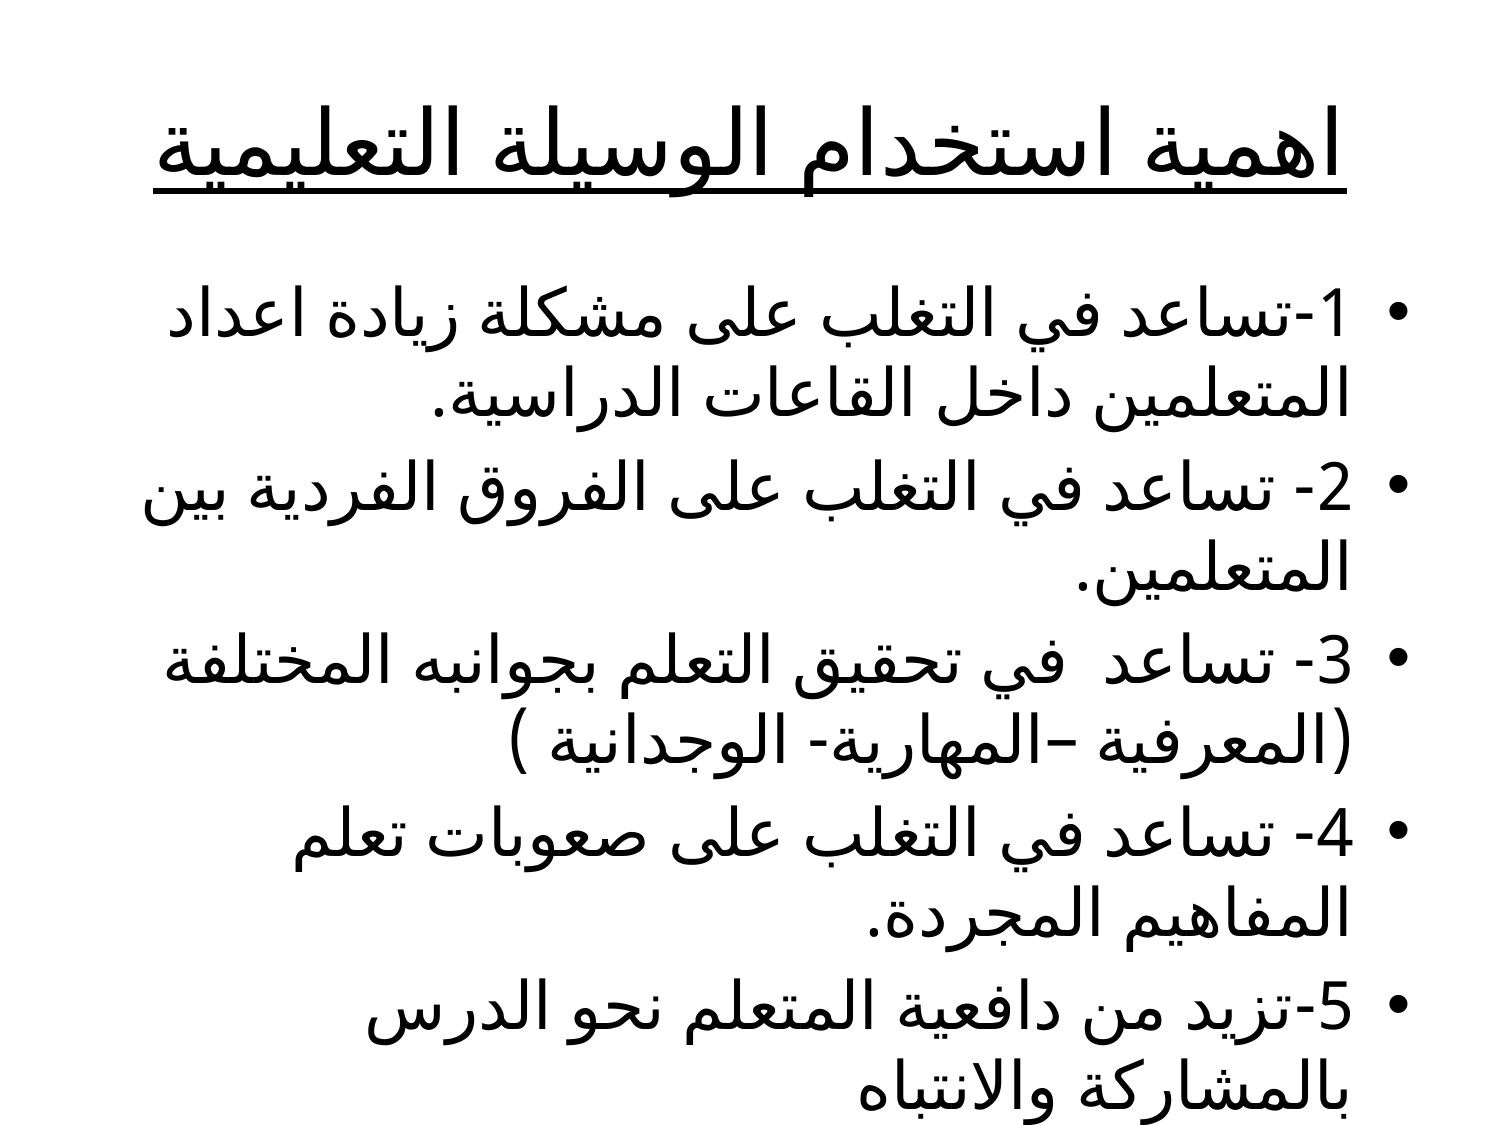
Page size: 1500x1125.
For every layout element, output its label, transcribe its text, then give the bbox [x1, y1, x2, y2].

title اهمية استخدام الوسيلة التعليمية [75, 45, 1425, 233]
list 1-تساعد في التغلب على مشكلة زيادة اعداد المتعلمين داخل القاعات الدراسية. 2- تساعد في التغلب على الفروق الفردية بين المتعلمين. 3- تساعد في تحقيق التعلم بجوانبه المختلفة (المعرفية –المهارية- الوجدانية ) 4- تساعد في التغلب على صعوبات تعلم المفاهيم المجردة. 5-تزيد من دافعية المتعلم نحو الدرس بالمشاركة والانتباه [75, 262, 1425, 1005]
